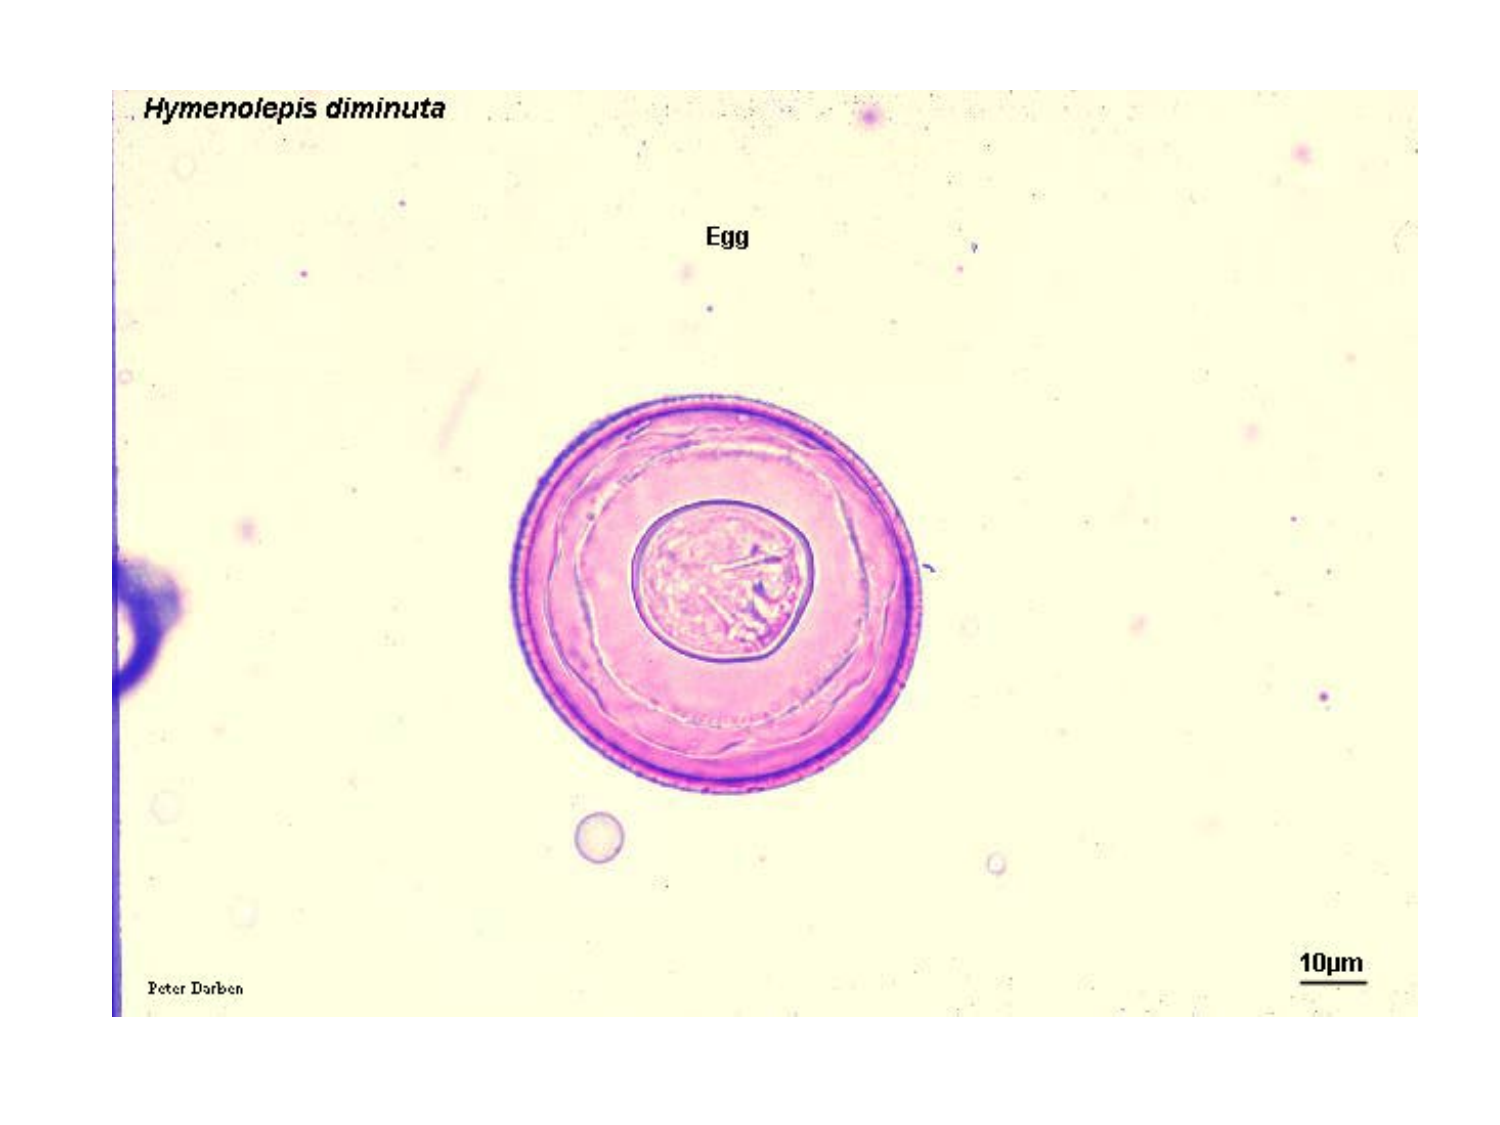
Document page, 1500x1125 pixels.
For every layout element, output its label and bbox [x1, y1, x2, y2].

picture [111, 89, 1418, 1018]
